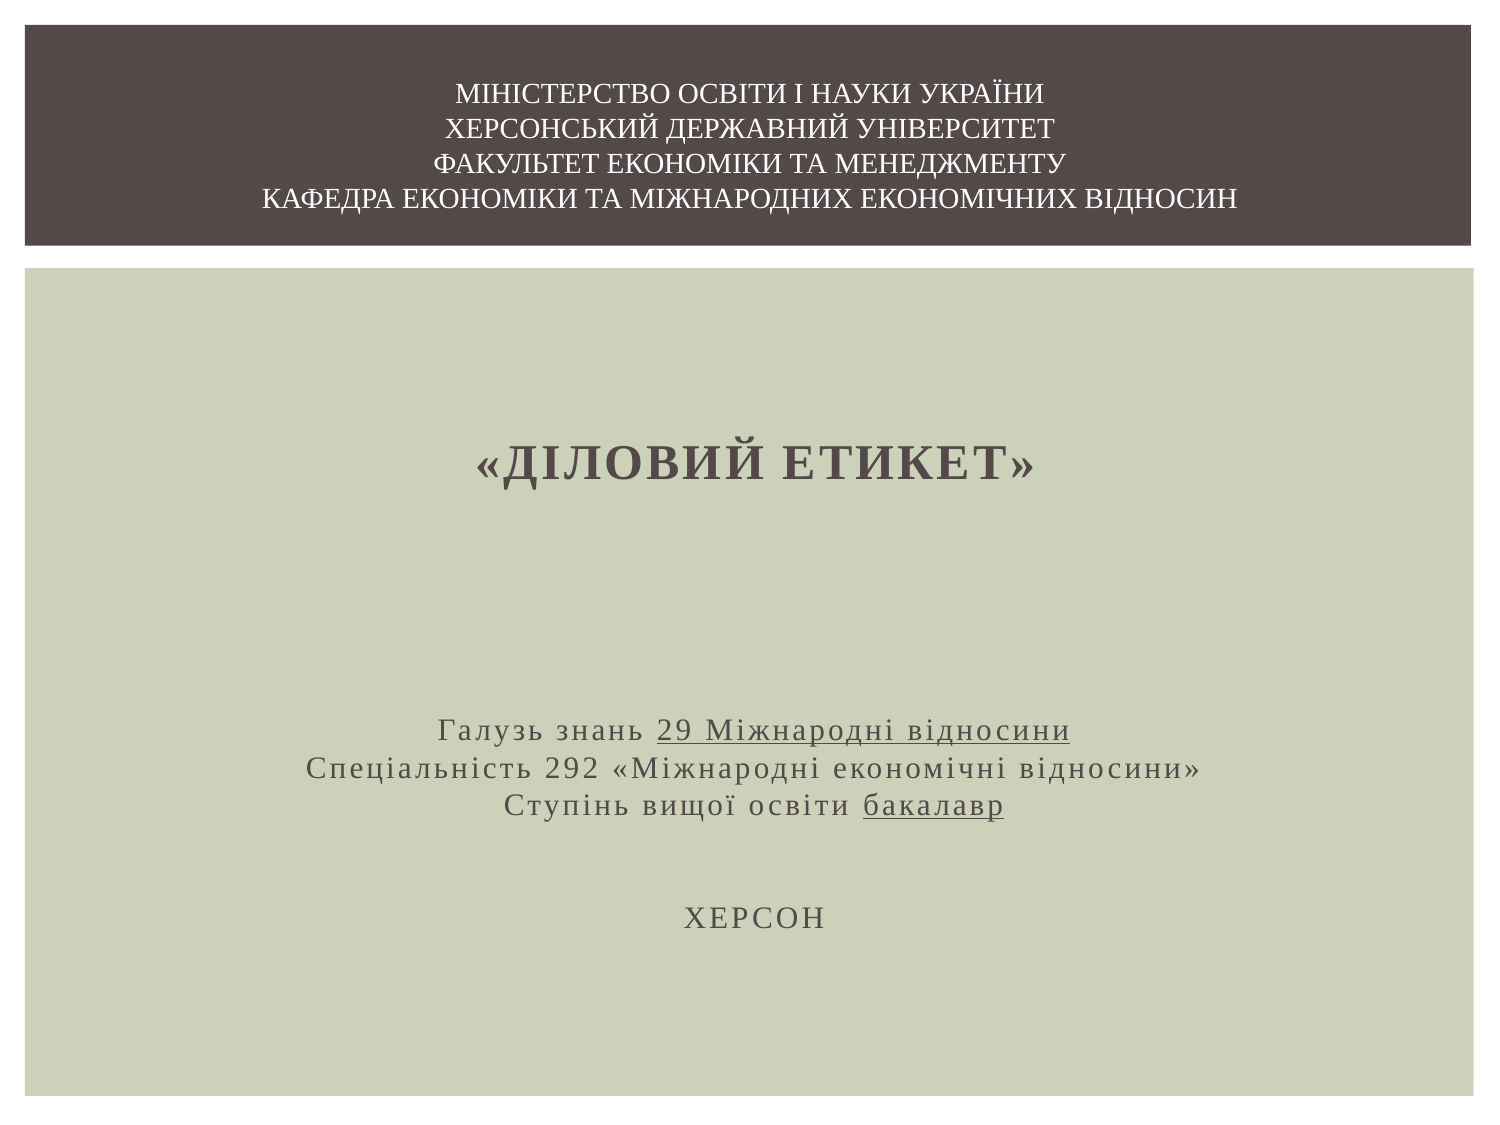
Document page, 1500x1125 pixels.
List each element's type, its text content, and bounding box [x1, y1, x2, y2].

list «ДІЛОВИЙ ЕТИКЕТ» Галузь знань 29 Міжнародні відносини Спеціальність 292 «Міжнародні економічні відносини» Ступінь вищої освіти бакалавр ХЕРСОН [62, 281, 1442, 1005]
title Міністерство освіти і науки України Херсонський державний університет Факультет економіки та менеджменту Кафедра економіки та міжнародних економічних відносин [62, 58, 1438, 232]
